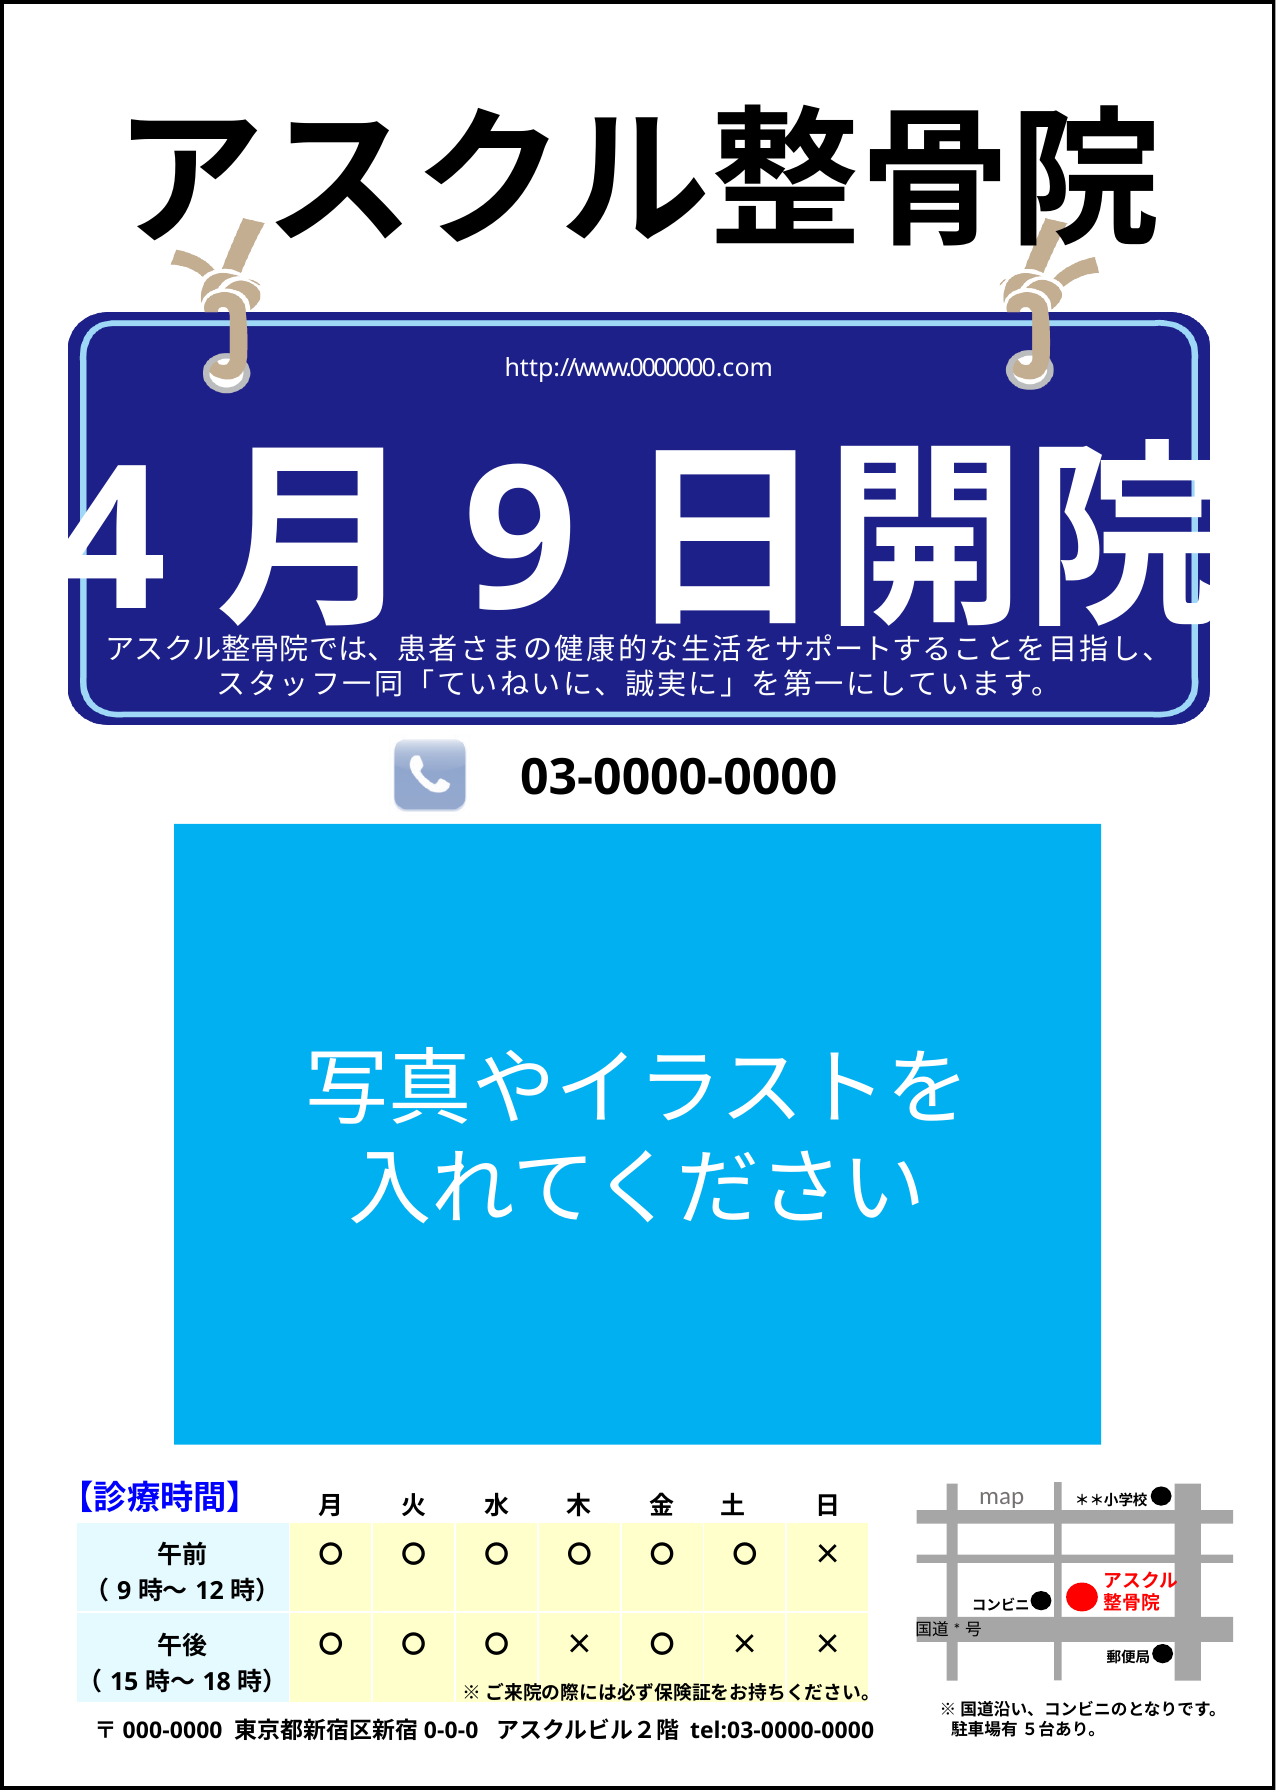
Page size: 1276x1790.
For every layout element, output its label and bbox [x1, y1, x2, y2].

text_box [0, 0, 1276, 1790]
picture [67, 218, 1210, 725]
text_box [916, 1482, 1234, 1681]
text_box [389, 735, 889, 816]
